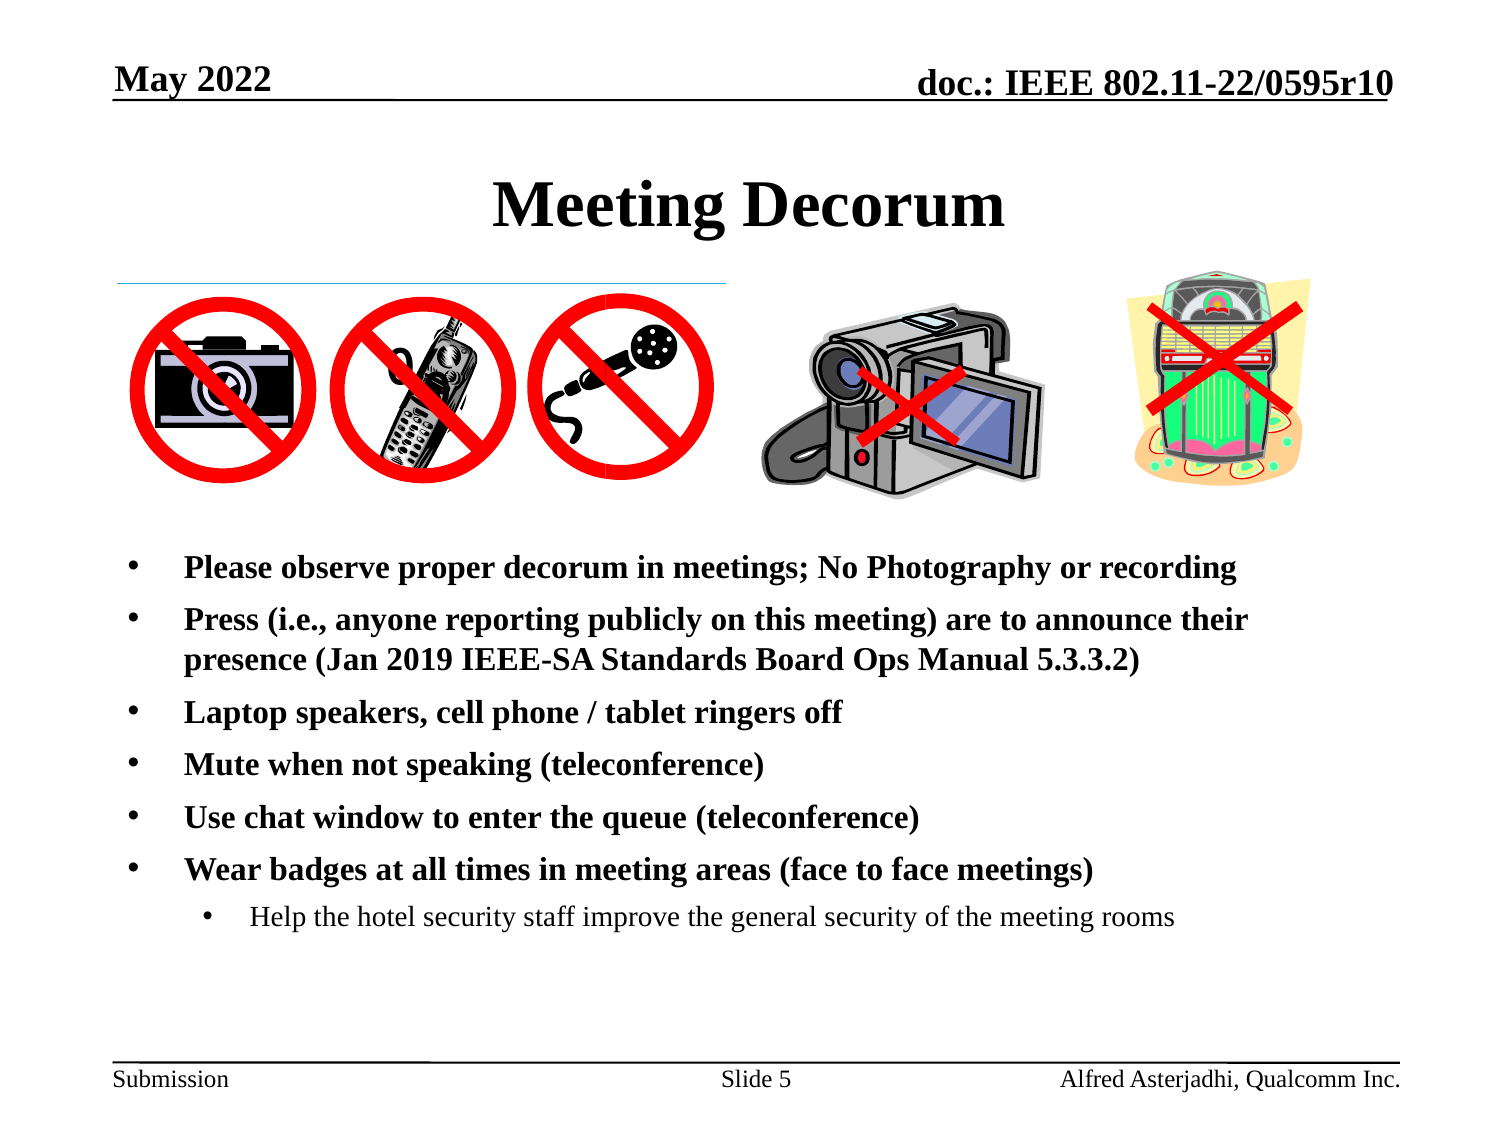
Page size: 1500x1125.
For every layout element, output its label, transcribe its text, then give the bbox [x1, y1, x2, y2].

footer Alfred Asterjadhi, Qualcomm Inc. [878, 1061, 1402, 1093]
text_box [117, 283, 727, 484]
list Please observe proper decorum in meetings; No Photography or recording Press (i.e., anyone reporting publicly on this meeting) are to announce their presence (Jan 2019 IEEE-SA Standards Board Ops Manual 5.3.3.2) Laptop speakers, cell phone / tablet ringers off Mute when not speaking (teleconference) Use chat window to enter the queue (teleconference) Wear badges at all times in meeting areas (face to face meetings) Help the hotel security staff improve the general security of the meeting rooms [112, 537, 1388, 1000]
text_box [1126, 270, 1311, 487]
title Meeting Decorum [112, 112, 1388, 288]
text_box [761, 302, 1046, 500]
slide_number Slide 5 [712, 1061, 800, 1123]
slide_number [114, 54, 423, 100]
